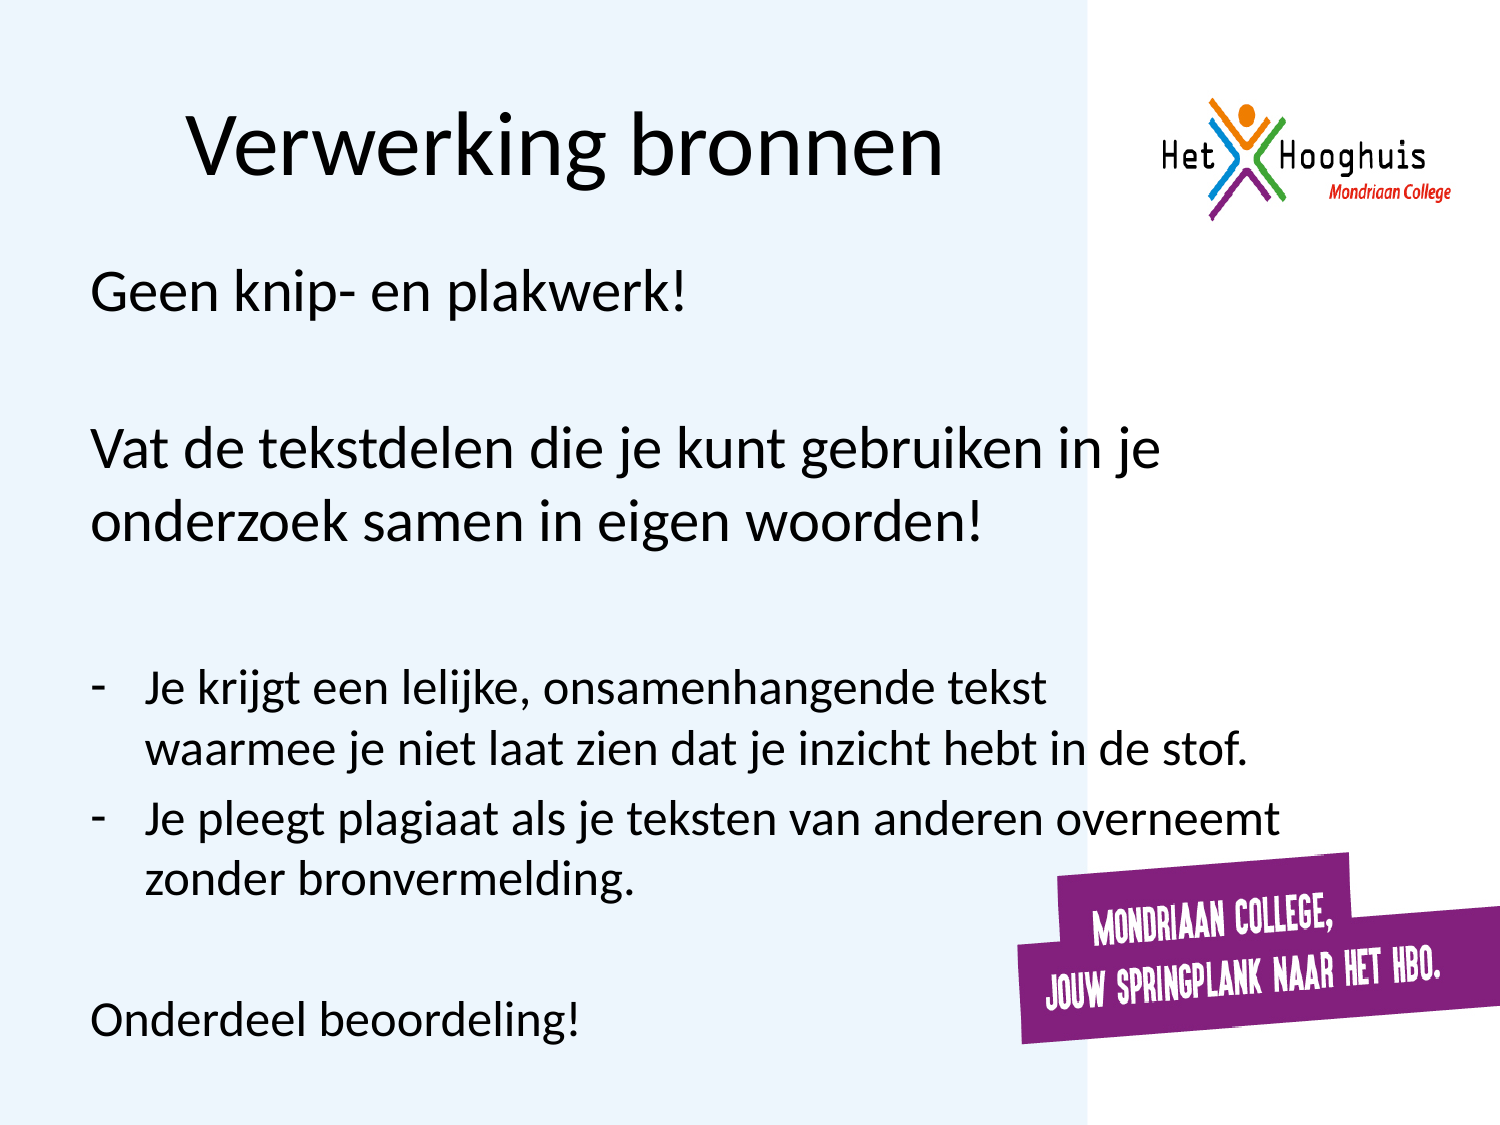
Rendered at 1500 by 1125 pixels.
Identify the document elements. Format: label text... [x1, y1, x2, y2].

list Geen knip- en plakwerk! Vat de tekstdelen die je kunt gebruiken in je onderzoek samen in eigen woorden! Je krijgt een lelijke, onsamenhangende tekst waarmee je niet laat zien dat je inzicht hebt in de stof. Je pleegt plagiaat als je teksten van anderen overneemt zonder bronvermelding. Onderdeel beoordeling! [75, 243, 1425, 1059]
title Verwerking bronnen [75, 45, 1058, 233]
picture [0, 0, 1500, 1125]
